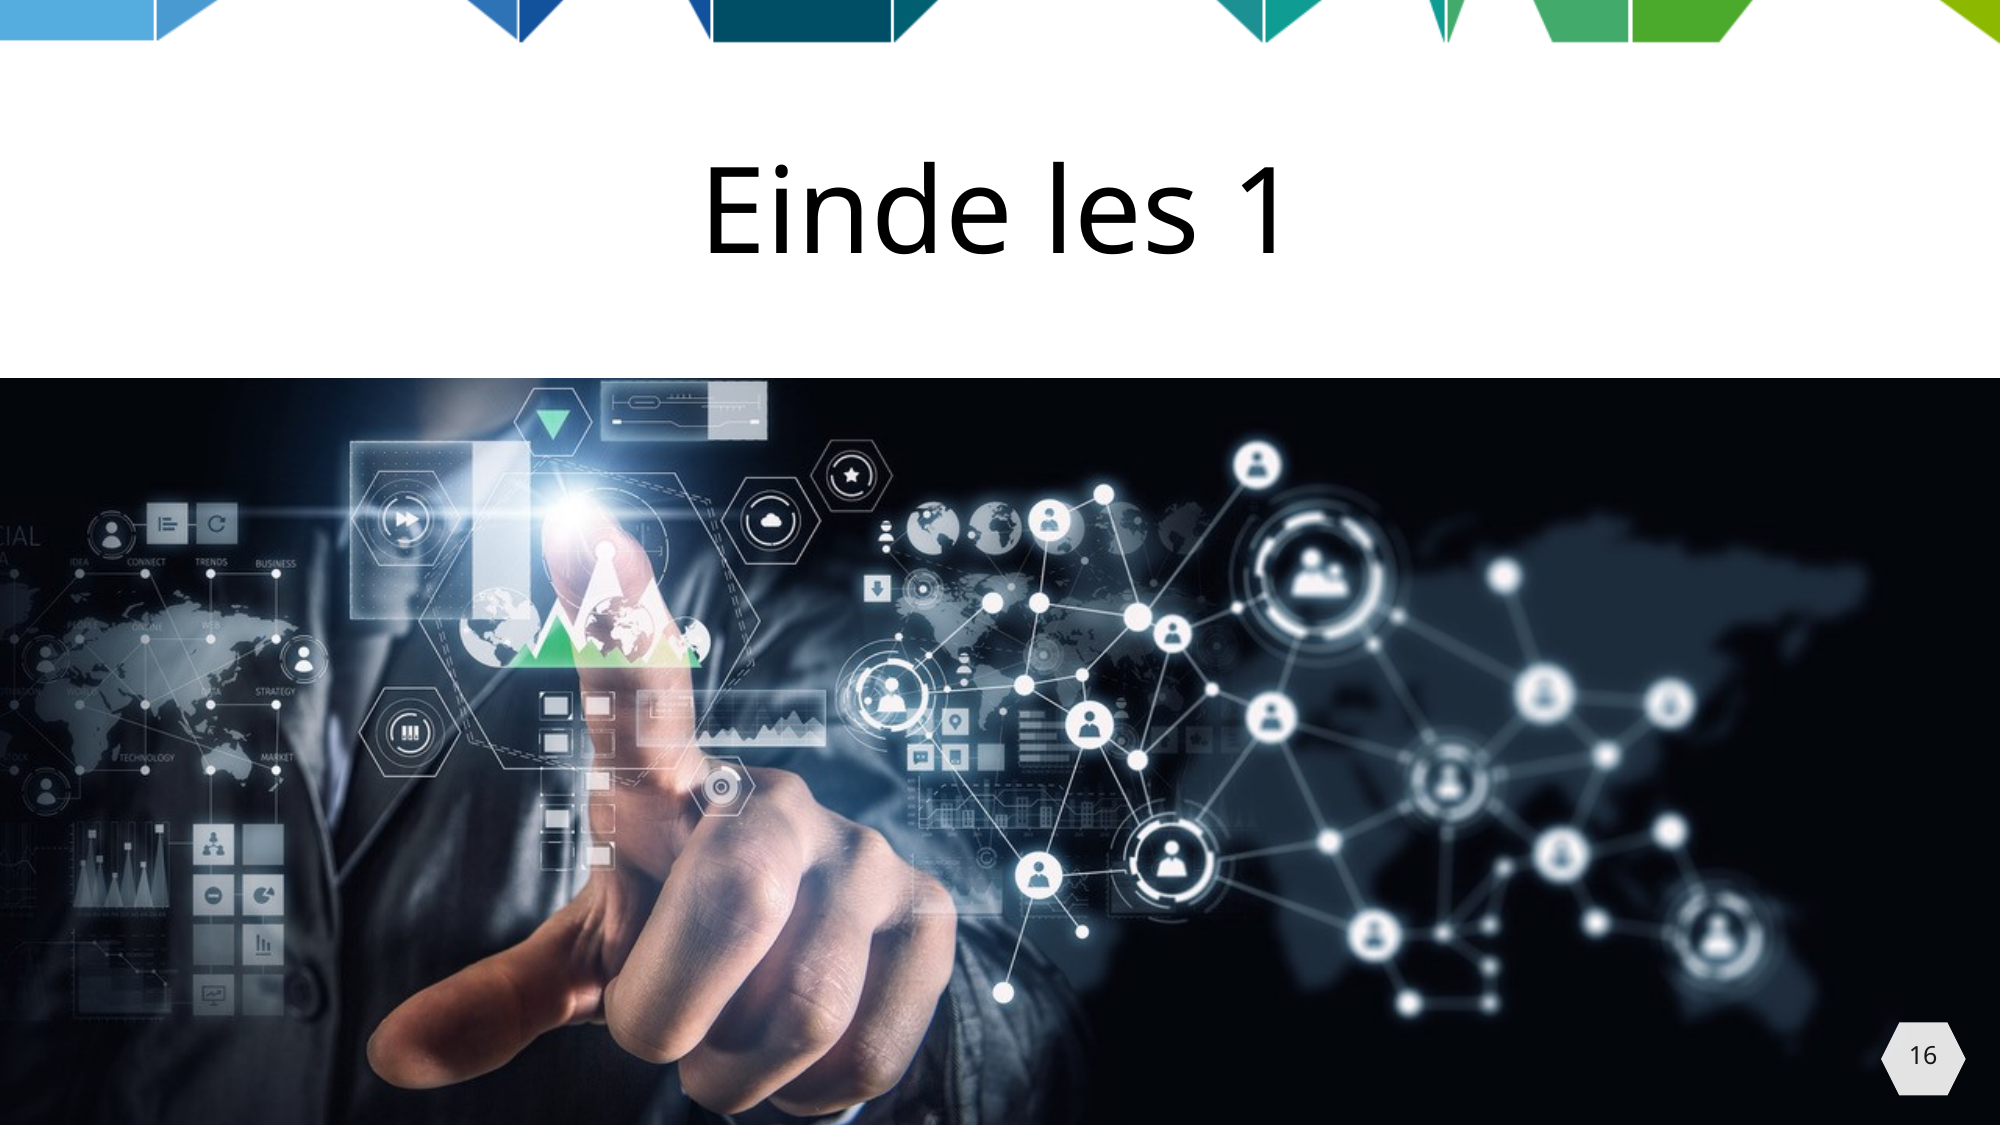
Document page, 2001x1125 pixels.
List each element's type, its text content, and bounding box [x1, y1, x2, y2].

title Einde les 1 [40, 141, 1960, 287]
slide_number 16 [1884, 1026, 1962, 1087]
picture [0, 0, 2000, 50]
picture [0, 378, 2000, 1125]
